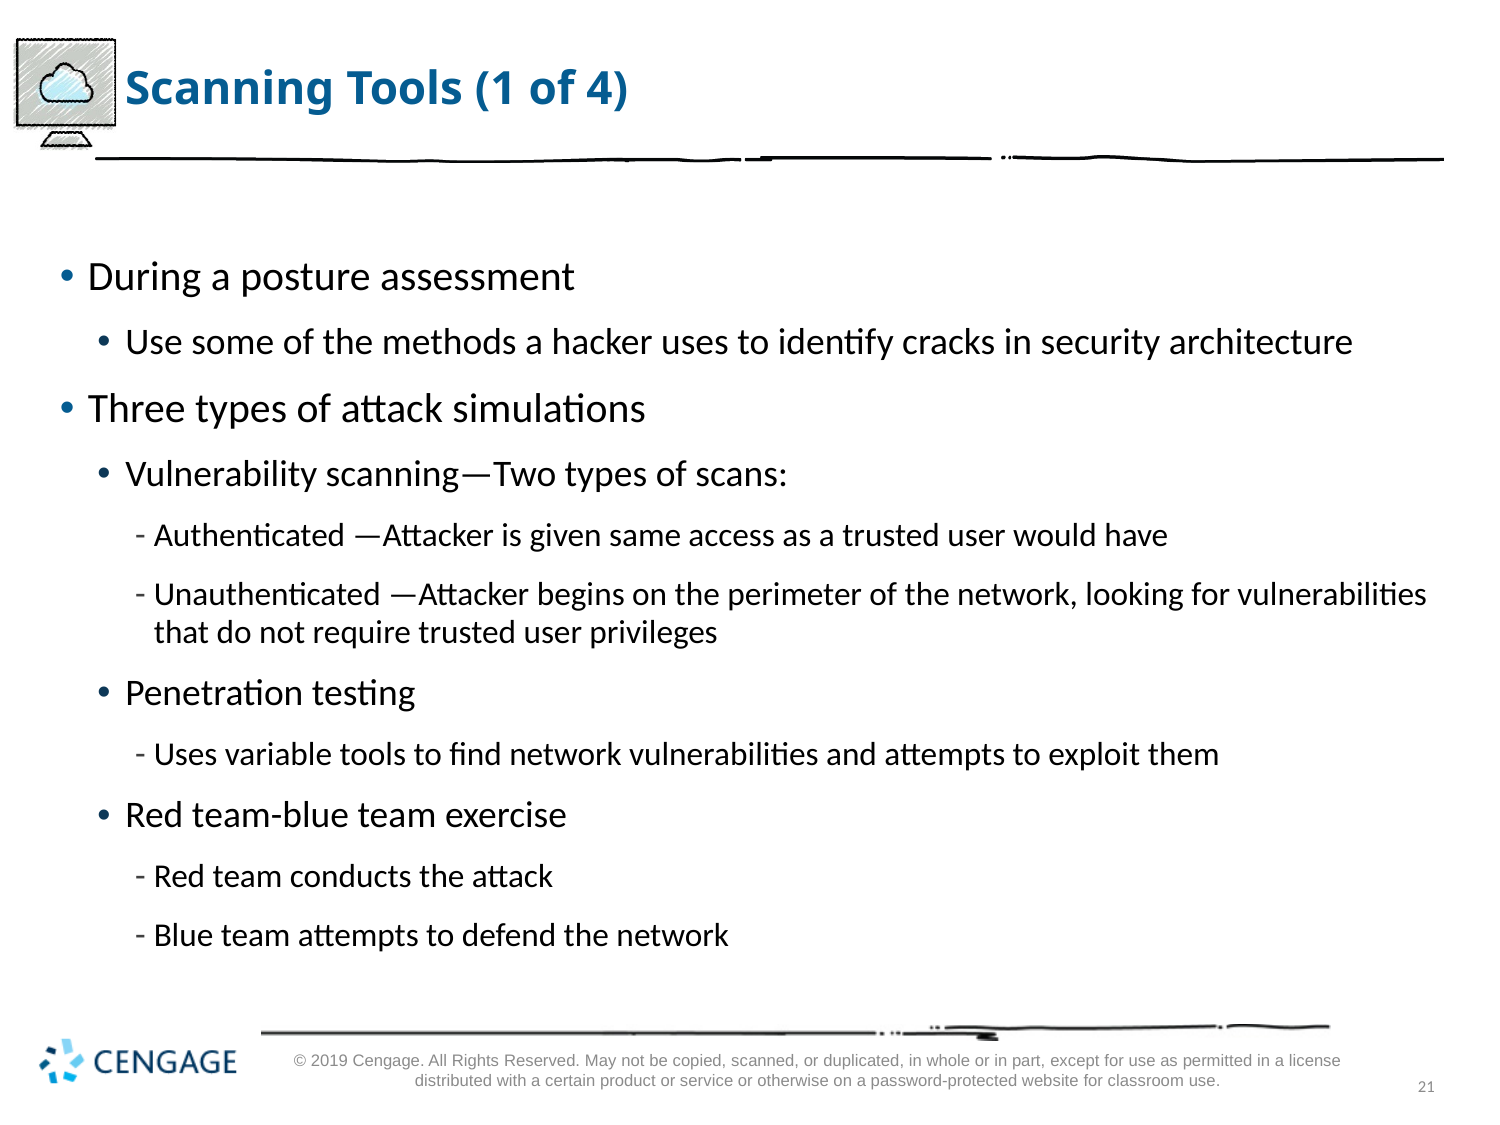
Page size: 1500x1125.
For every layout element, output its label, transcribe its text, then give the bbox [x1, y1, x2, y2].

picture [13, 36, 117, 151]
picture [19, 1025, 249, 1096]
picture [261, 1024, 1331, 1041]
picture [95, 155, 1444, 163]
footer © 2019 Cengage. All Rights Reserved. May not be copied, scanned, or duplicated, in whole or in part, except for use as permitted in a license distributed with a certain product or service or otherwise on a password-protected website for classroom use. [262, 1050, 1375, 1091]
list During a posture assessment Use some of the methods a hacker uses to identify cracks in security architecture Three types of attack simulations Vulnerability scanning—Two types of scans: Authenticated —Attacker is given same access as a trusted user would have Unauthenticated —Attacker begins on the perimeter of the network, looking for vulnerabilities that do not require trusted user privileges Penetration testing Uses variable tools to find network vulnerabilities and attempts to exploit them Red team-blue team exercise Red team conducts the attack Blue team attempts to defend the network [59, 252, 1441, 962]
title Scanning Tools (1 of 4) [125, 66, 1442, 116]
